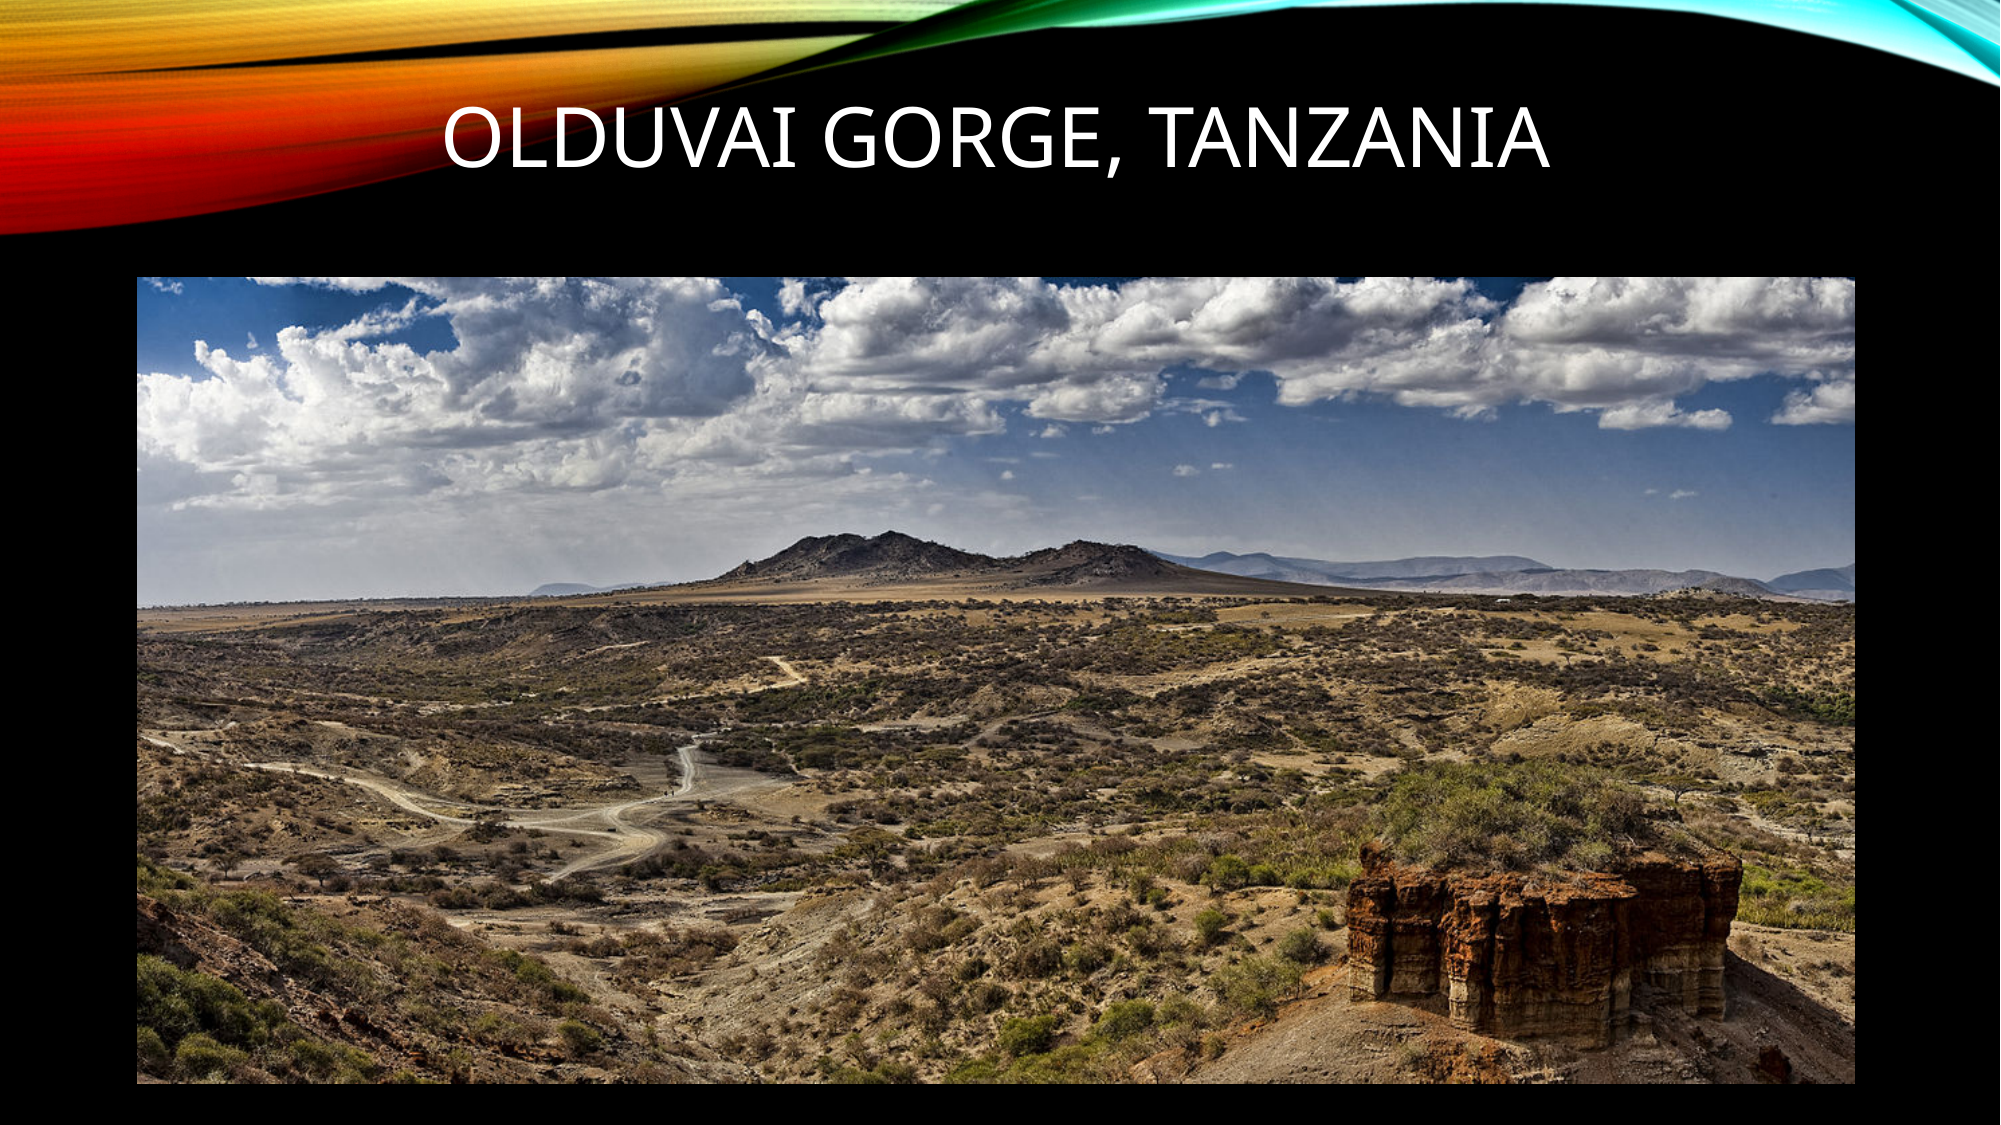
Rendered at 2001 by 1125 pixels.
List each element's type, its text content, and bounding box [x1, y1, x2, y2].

picture [137, 277, 1855, 1084]
title Olduvai Gorge, Tanzania [289, 34, 1703, 247]
picture [0, 0, 2000, 237]
